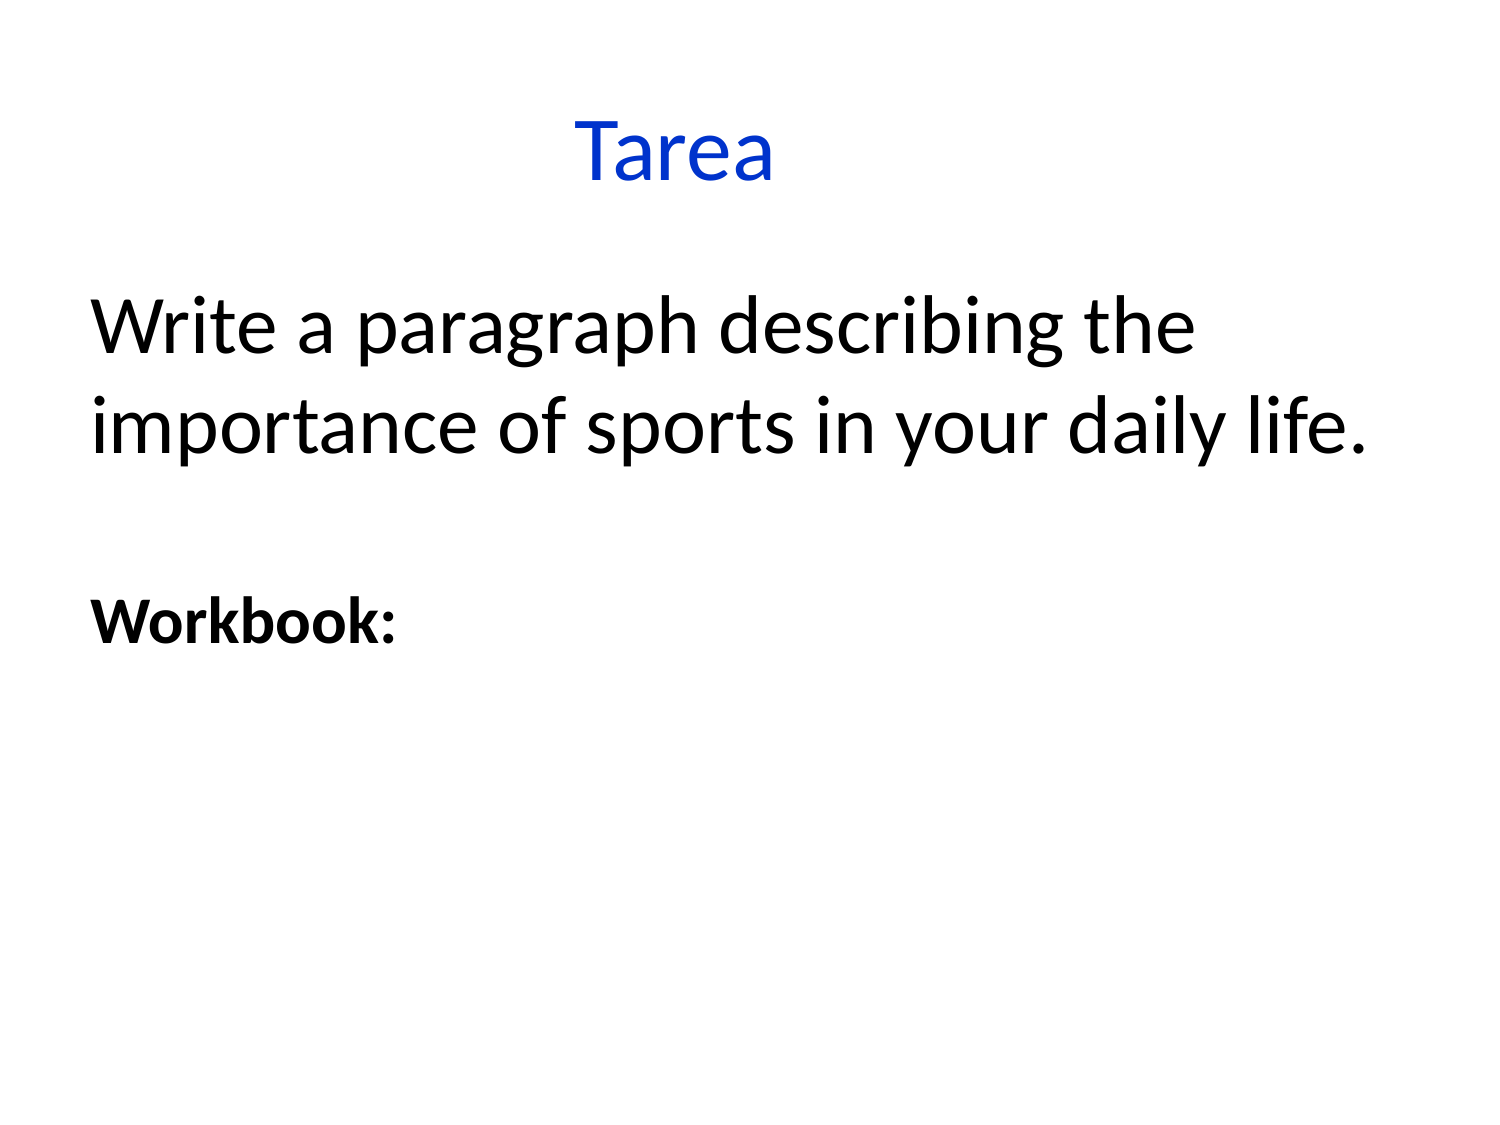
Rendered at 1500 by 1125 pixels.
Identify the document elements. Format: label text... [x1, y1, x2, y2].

list Write a paragraph describing the importance of sports in your daily life. Workbook: [75, 262, 1425, 1005]
title Tarea [0, 50, 1351, 238]
